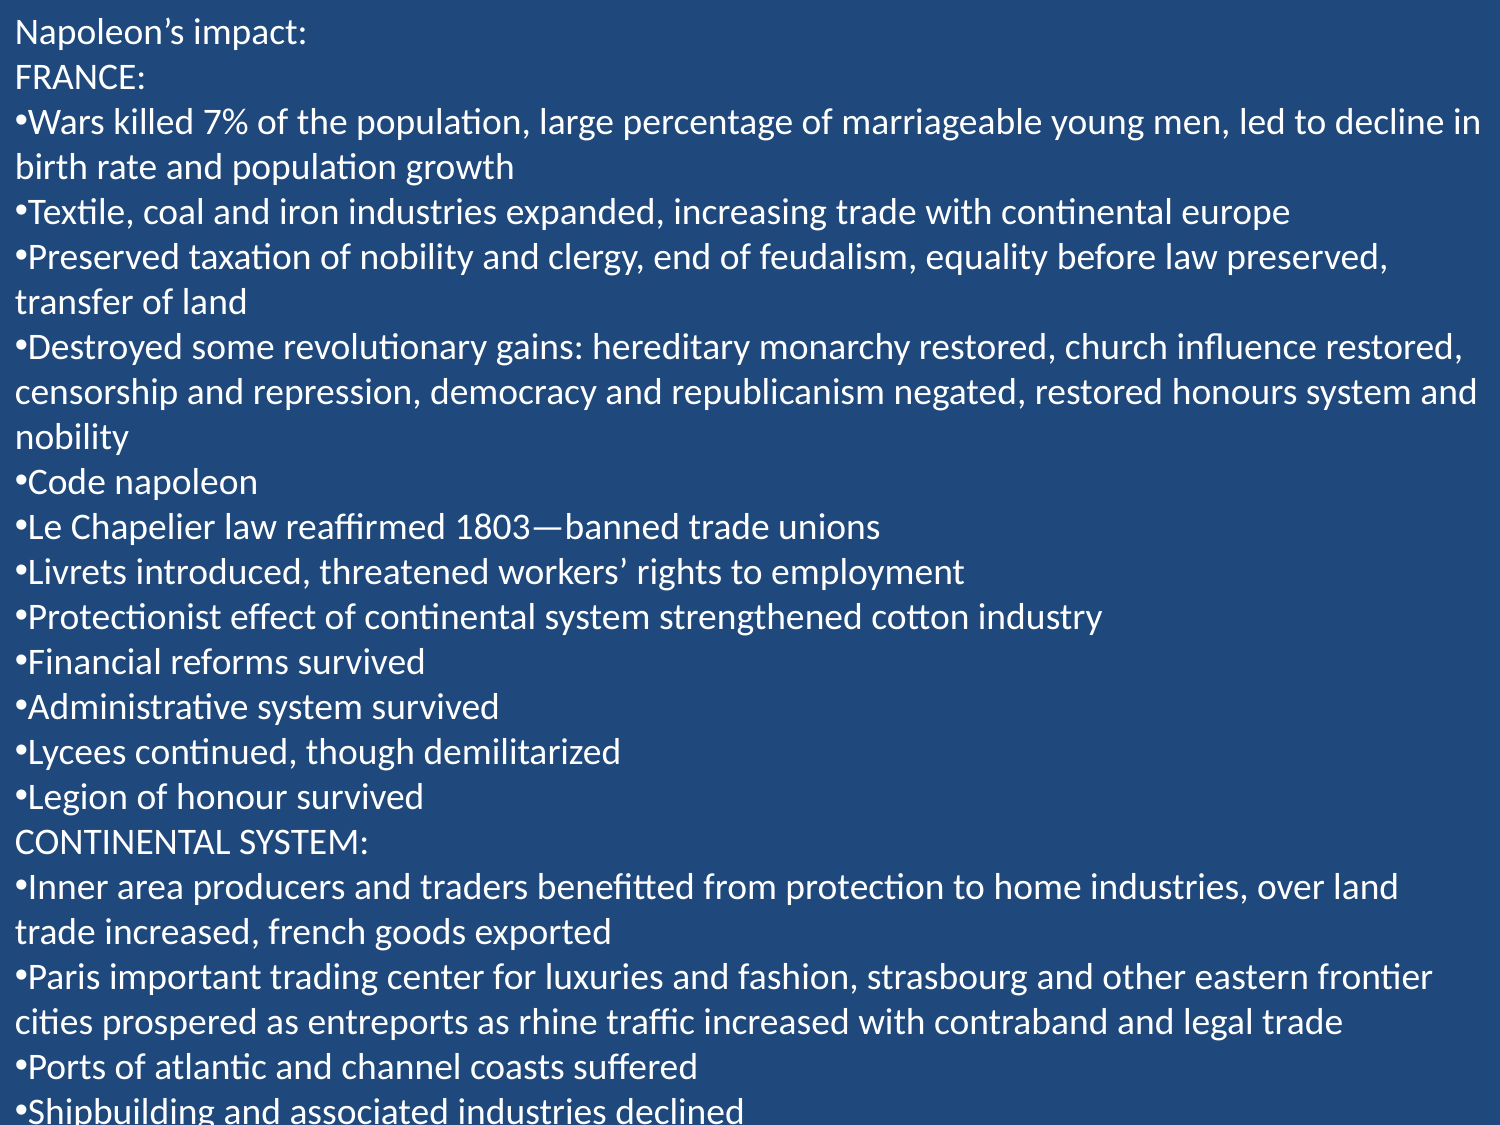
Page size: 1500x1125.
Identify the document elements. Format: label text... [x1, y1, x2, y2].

text_box Napoleon’s impact: FRANCE: Wars killed 7% of the population, large percentage of marriageable young men, led to decline in birth rate and population growth Textile, coal and iron industries expanded, increasing trade with continental europe Preserved taxation of nobility and clergy, end of feudalism, equality before law preserved, transfer of land Destroyed some revolutionary gains: hereditary monarchy restored, church influence restored, censorship and repression, democracy and republicanism negated, restored honours system and nobility Code napoleon Le Chapelier law reaffirmed 1803—banned trade unions Livrets introduced, threatened workers’ rights to employment Protectionist effect of continental system strengthened cotton industry Financial reforms survived Administrative system survived Lycees continued, though demilitarized Legion of honour survived CONTINENTAL SYSTEM: Inner area producers and traders benefitted from protection to home industries, over land trade increased, french goods exported Paris important trading center for luxuries and fashion, strasbourg and other eastern frontier cities prospered as entreports as rhine traffic increased with contraband and legal trade Ports of atlantic and channel coasts suffered Shipbuilding and associated industries declined [0, 0, 1500, 1125]
